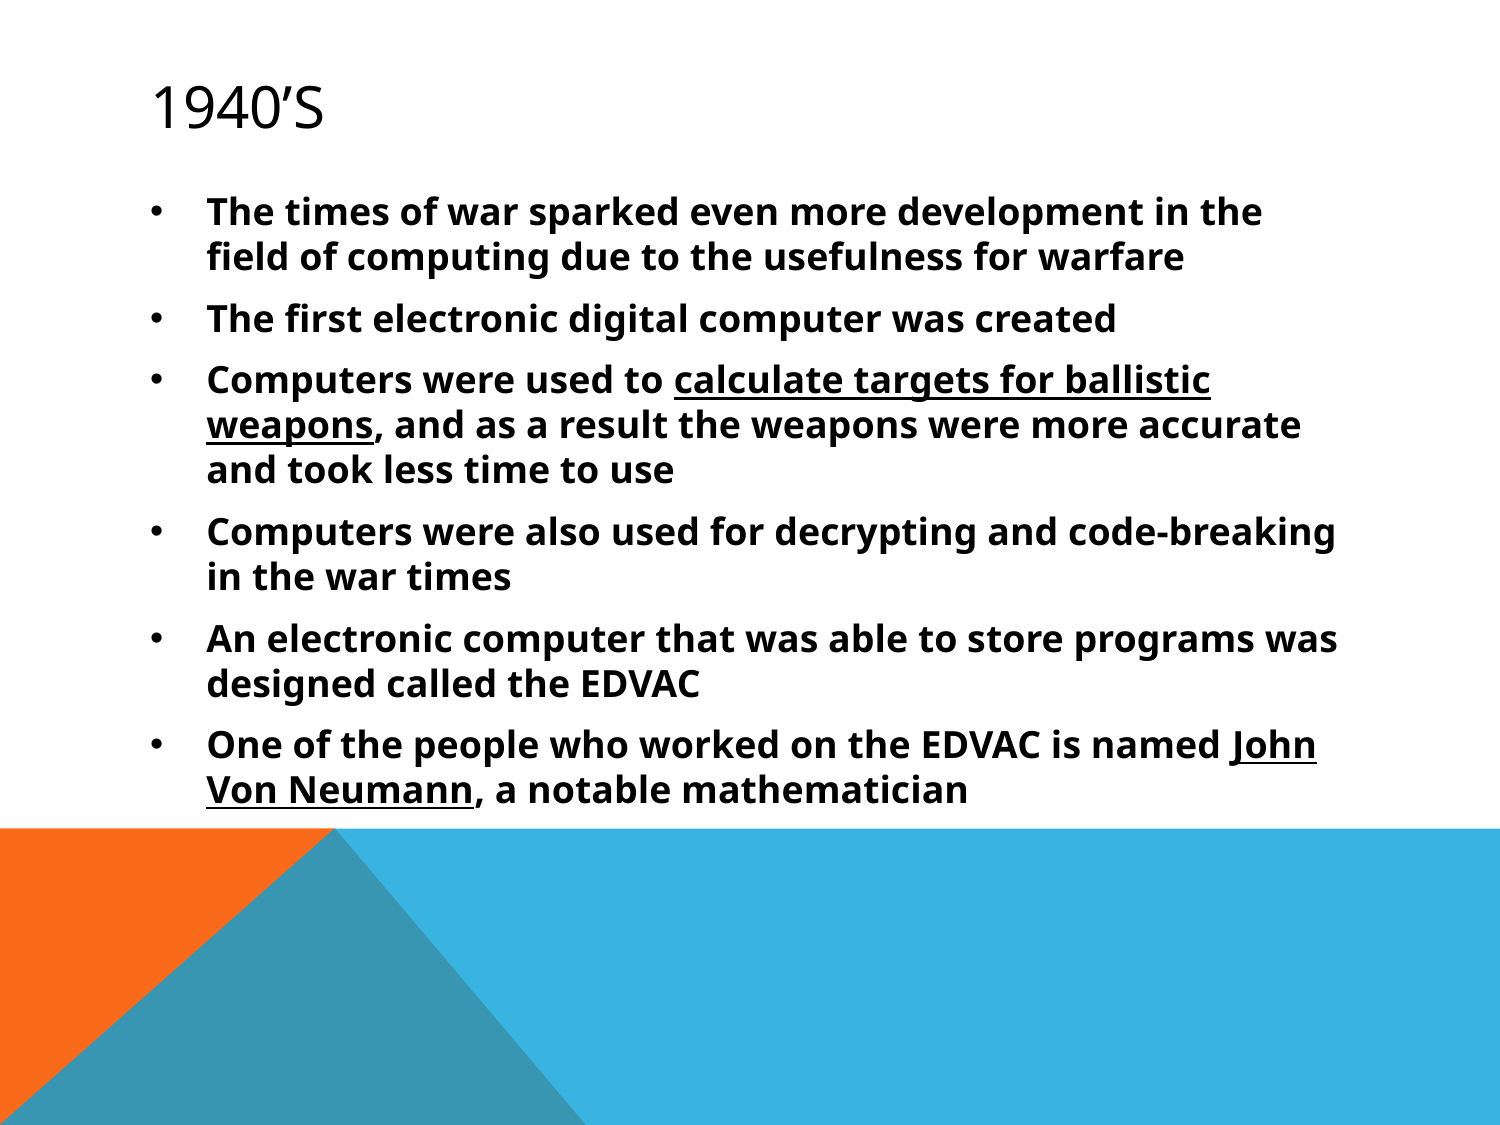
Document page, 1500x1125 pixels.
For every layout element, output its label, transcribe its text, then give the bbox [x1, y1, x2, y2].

title 1940’s [135, 60, 1369, 150]
list The times of war sparked even more development in the field of computing due to the usefulness for warfare The first electronic digital computer was created Computers were used to calculate targets for ballistic weapons, and as a result the weapons were more accurate and took less time to use Computers were also used for decrypting and code-breaking in the war times An electronic computer that was able to store programs was designed called the EDVAC One of the people who worked on the EDVAC is named John Von Neumann, a notable mathematician [135, 180, 1369, 768]
